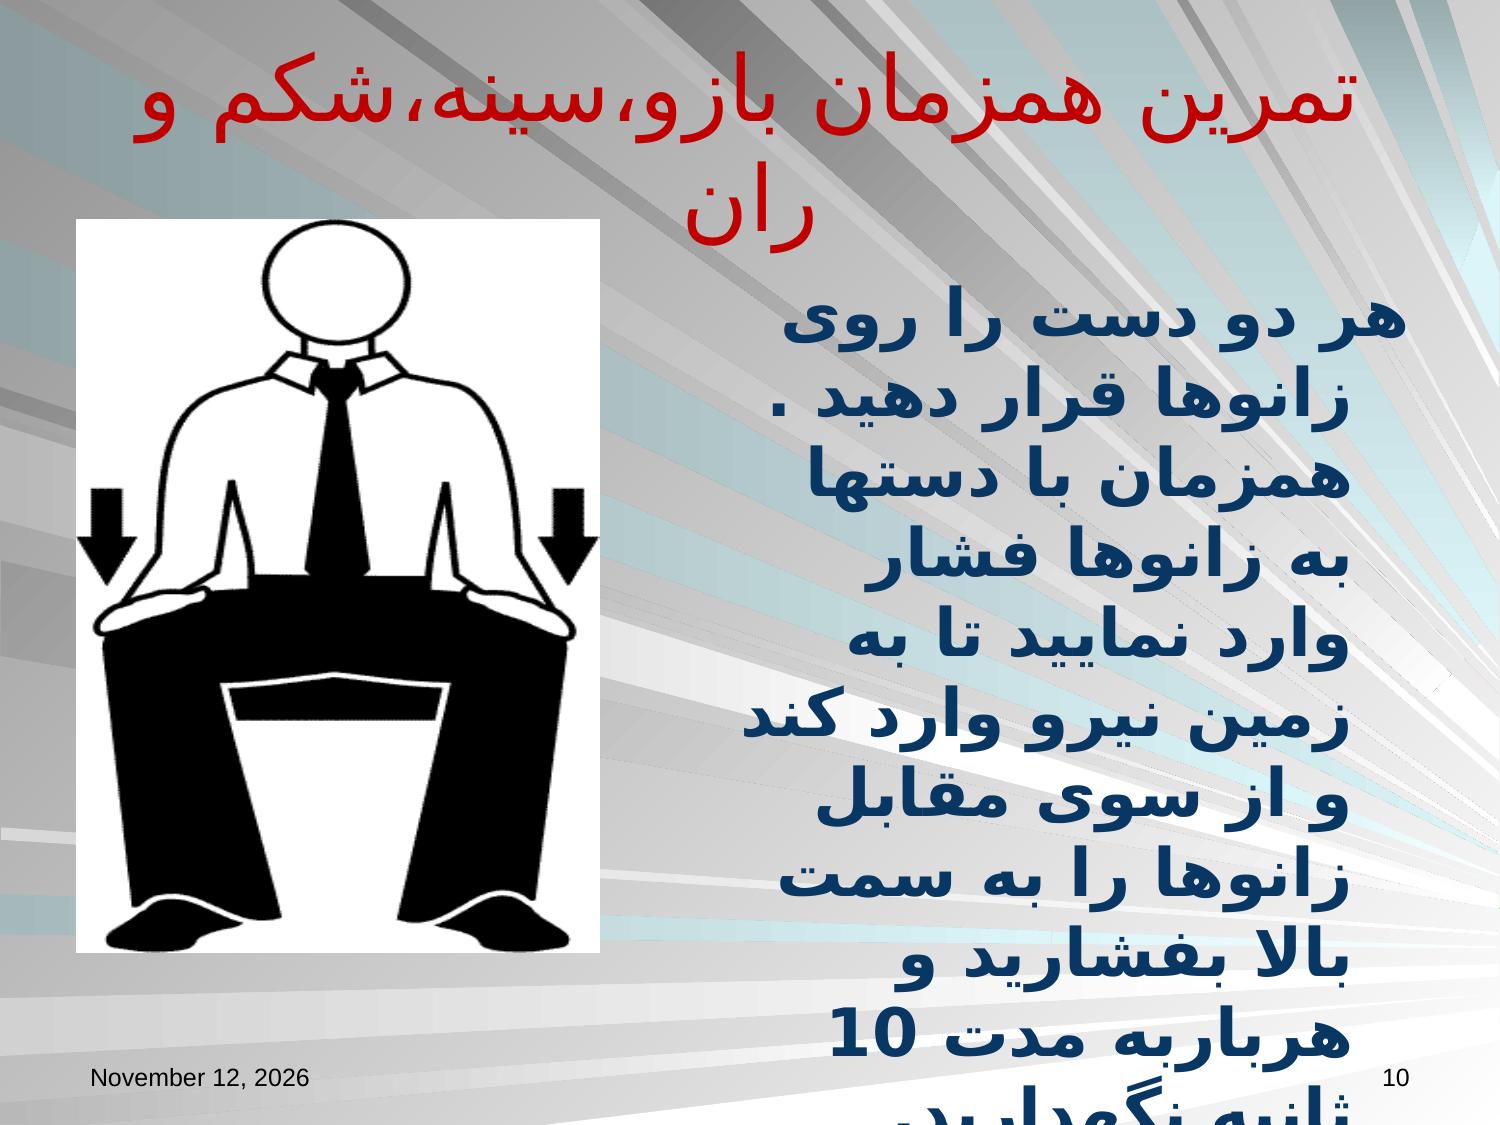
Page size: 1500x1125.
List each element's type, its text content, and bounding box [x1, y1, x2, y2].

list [76, 219, 601, 953]
slide_number 10 [1074, 1023, 1426, 1100]
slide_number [74, 1023, 426, 1100]
list هر دو دست را روی زانوها قرار دهید . همزمان با دستها به زانوها فشار وارد نمایید تا به زمین نیرو وارد کند و از سوی مقابل زانوها را به سمت بالا بفشارید و هرباربه مدت 10 ثانیه نگهدارید. [702, 262, 1426, 1006]
title تمرین همزمان بازو،سینه،شکم و ران [74, 45, 1426, 234]
